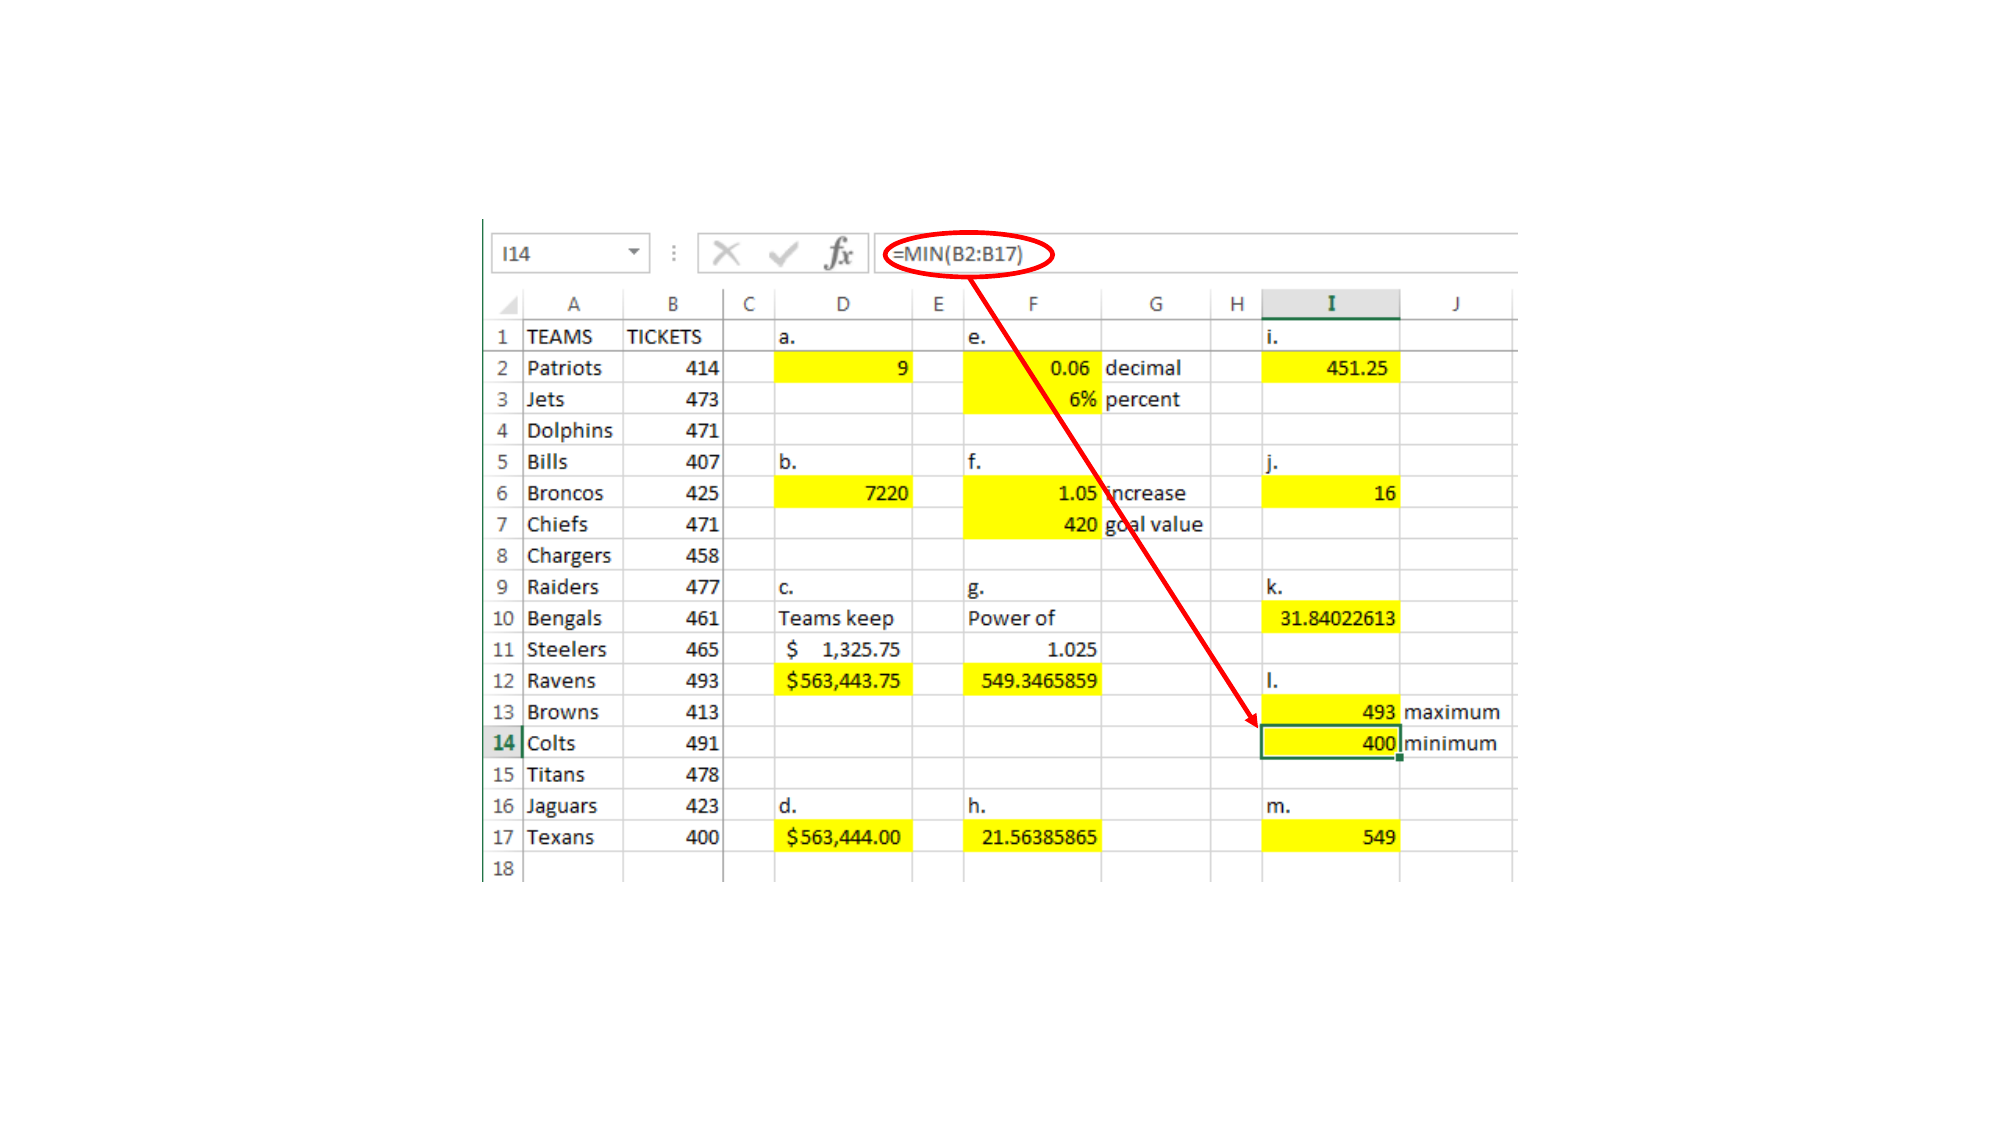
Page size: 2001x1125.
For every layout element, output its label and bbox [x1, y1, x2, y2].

list [481, 219, 1518, 882]
text_box [968, 276, 1259, 729]
